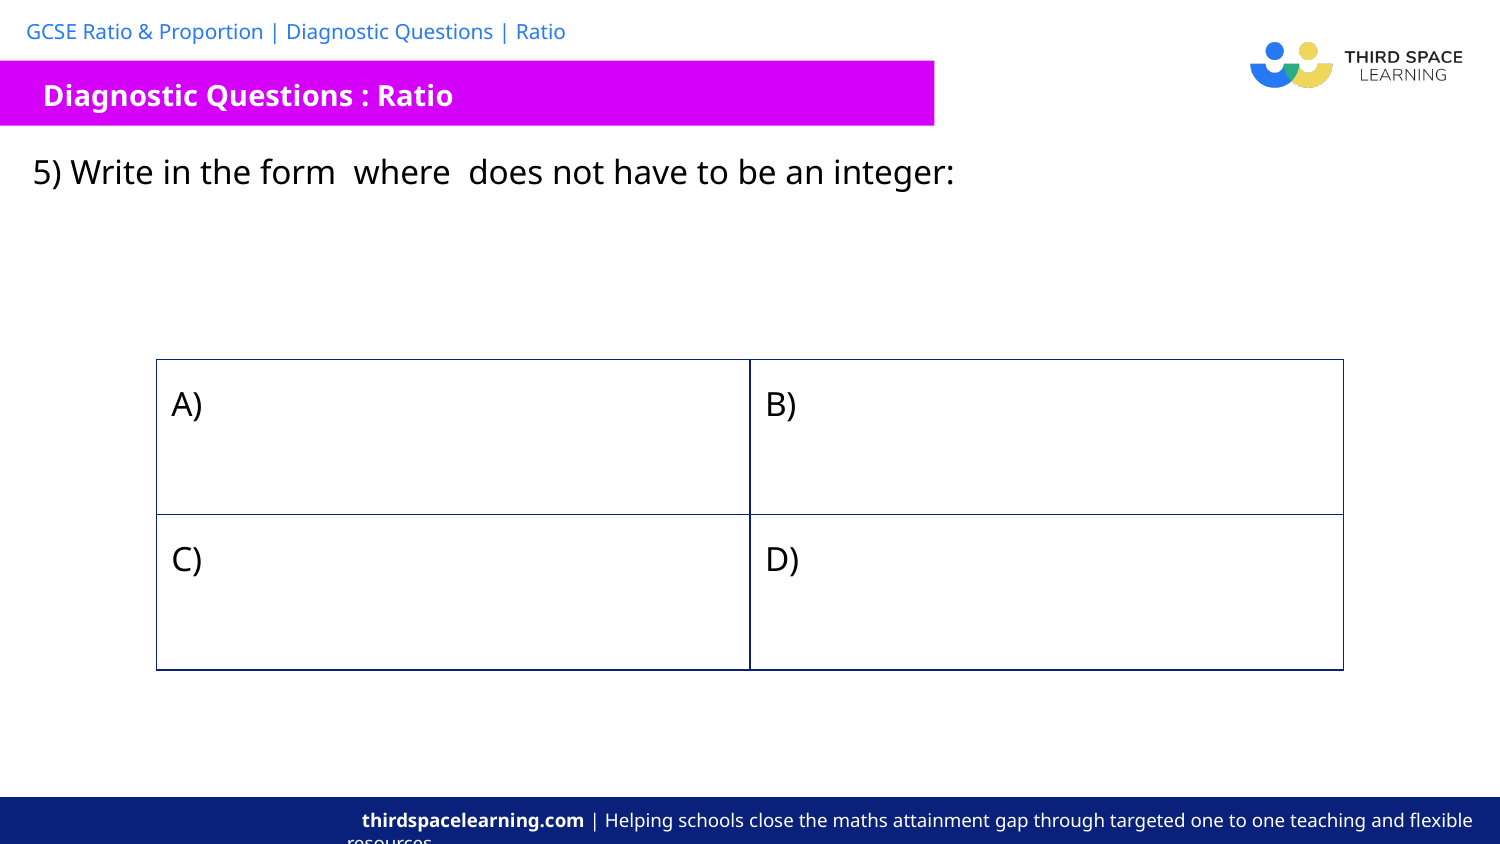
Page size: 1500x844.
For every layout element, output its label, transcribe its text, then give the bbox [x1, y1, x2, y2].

picture [1250, 33, 1465, 99]
text_box Diagnostic Questions : Ratio [27, 61, 778, 127]
